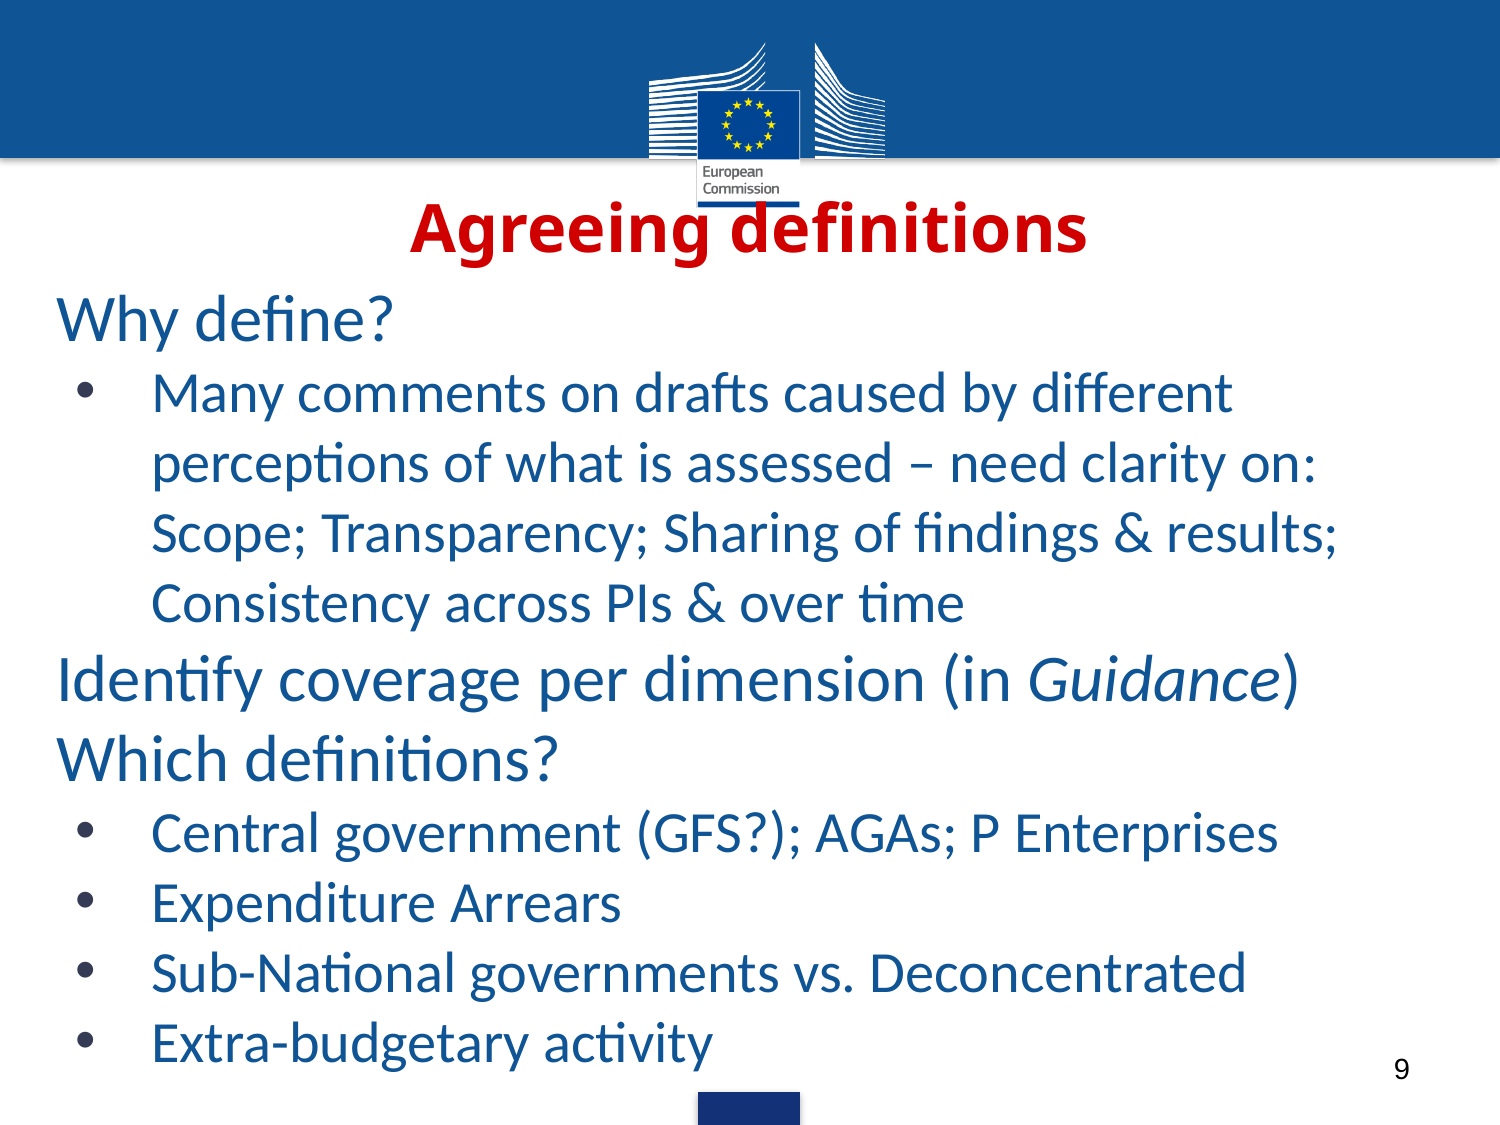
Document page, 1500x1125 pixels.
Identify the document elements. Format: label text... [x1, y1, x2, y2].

picture [649, 42, 885, 160]
footer [512, 1042, 988, 1103]
list Why define? Many comments on drafts caused by different perceptions of what is assessed – need clarity on: Scope; Transparency; Sharing of findings & results; Consistency across PIs & over time Identify coverage per dimension (in Guidance) Which definitions? Central government (GFS?); AGAs; P Enterprises Expenditure Arrears Sub-National governments vs. Deconcentrated Extra-budgetary activity [41, 267, 1500, 1094]
slide_number 9 [1074, 1042, 1426, 1103]
title Agreeing definitions [0, 160, 1500, 291]
